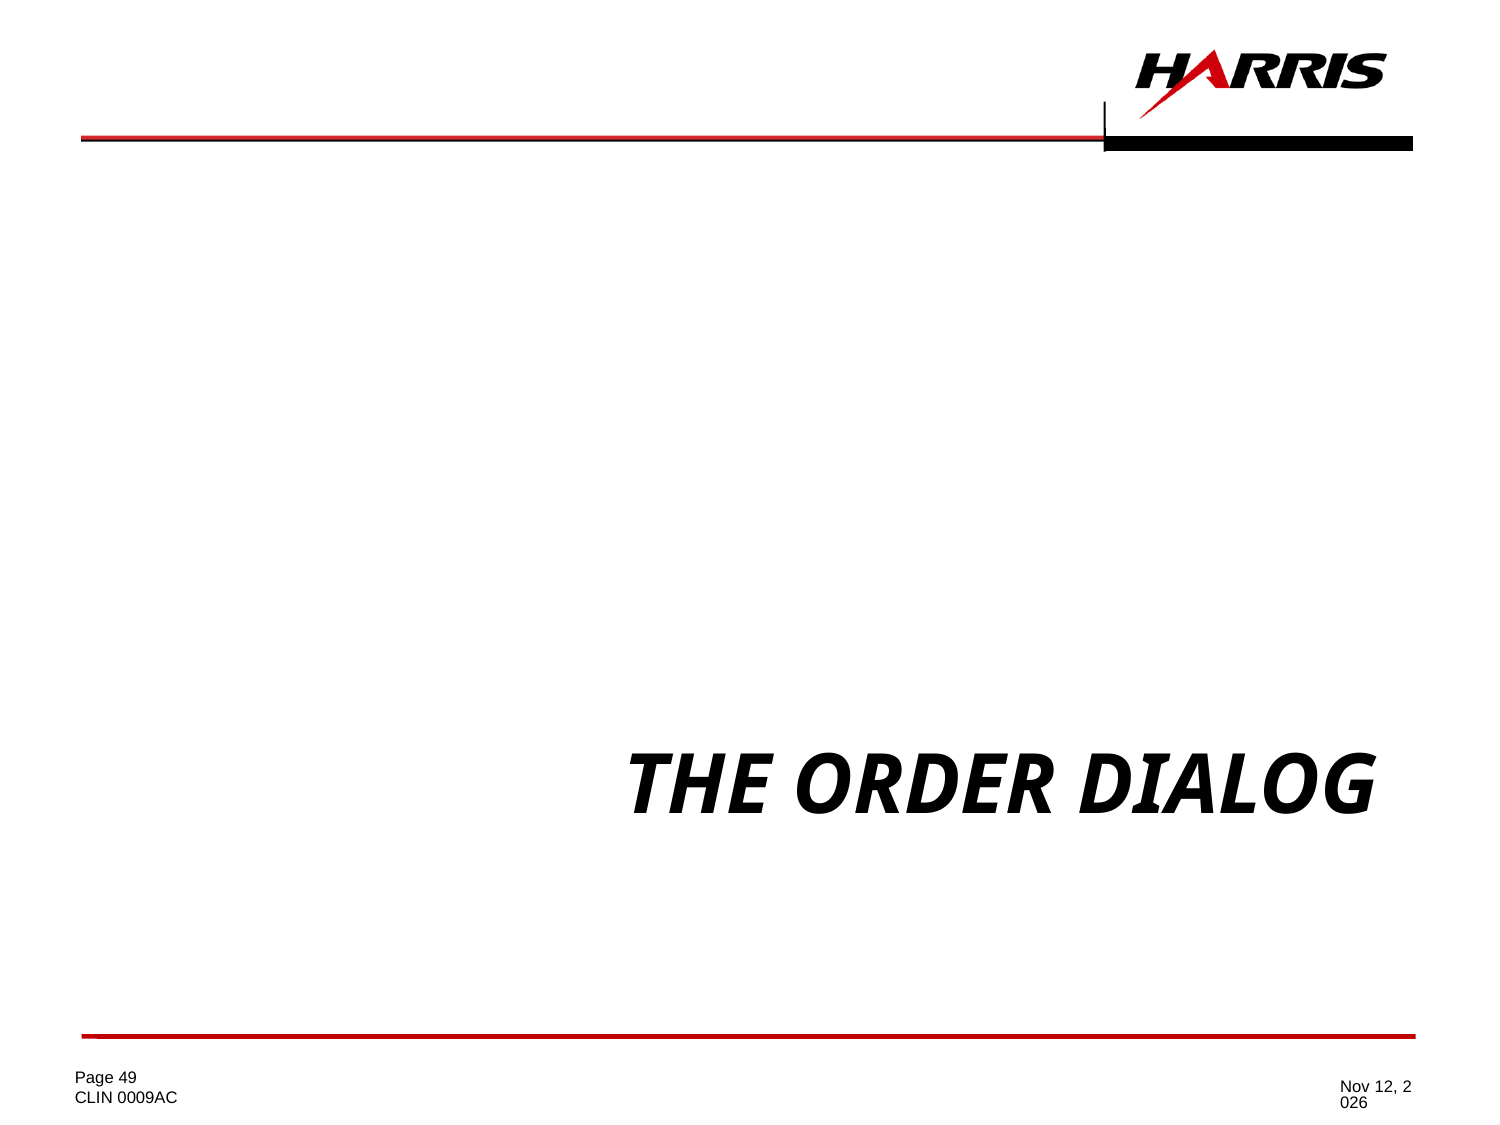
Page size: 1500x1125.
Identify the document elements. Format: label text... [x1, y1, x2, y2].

picture [1135, 49, 1387, 119]
title The Order Dialog [118, 722, 1394, 947]
slide_number 6-Oct-14 [1324, 1063, 1435, 1108]
